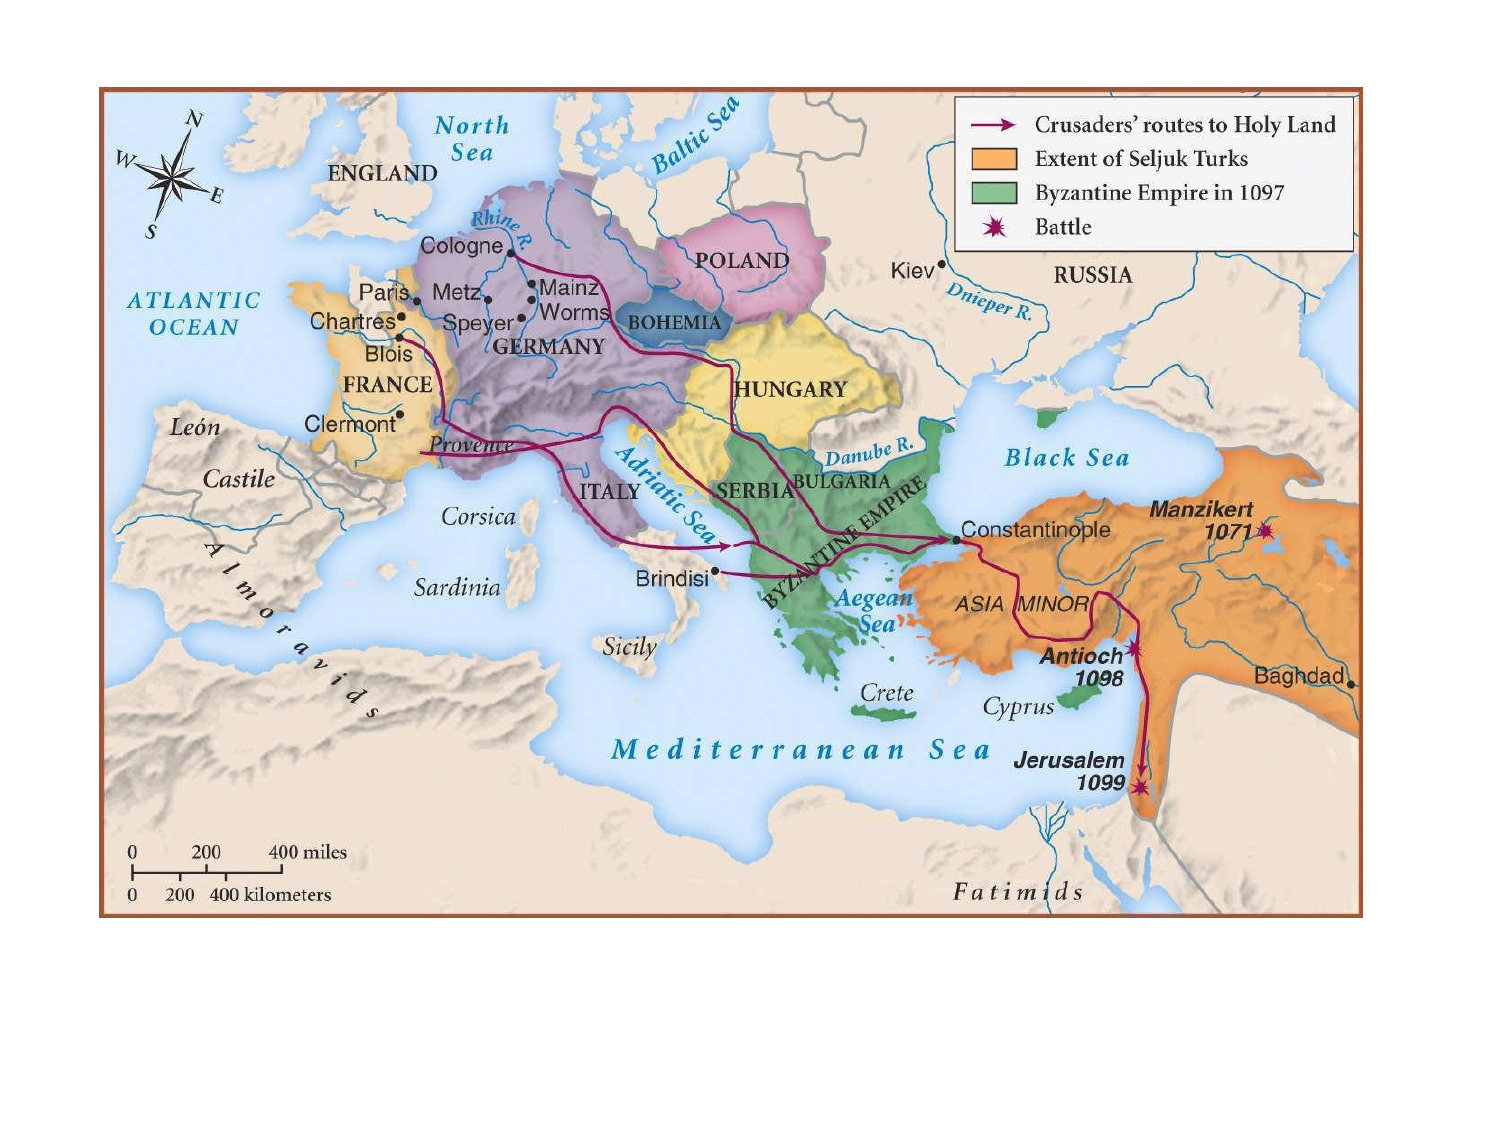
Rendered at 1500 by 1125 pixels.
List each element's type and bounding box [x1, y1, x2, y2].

picture [99, 87, 1363, 918]
